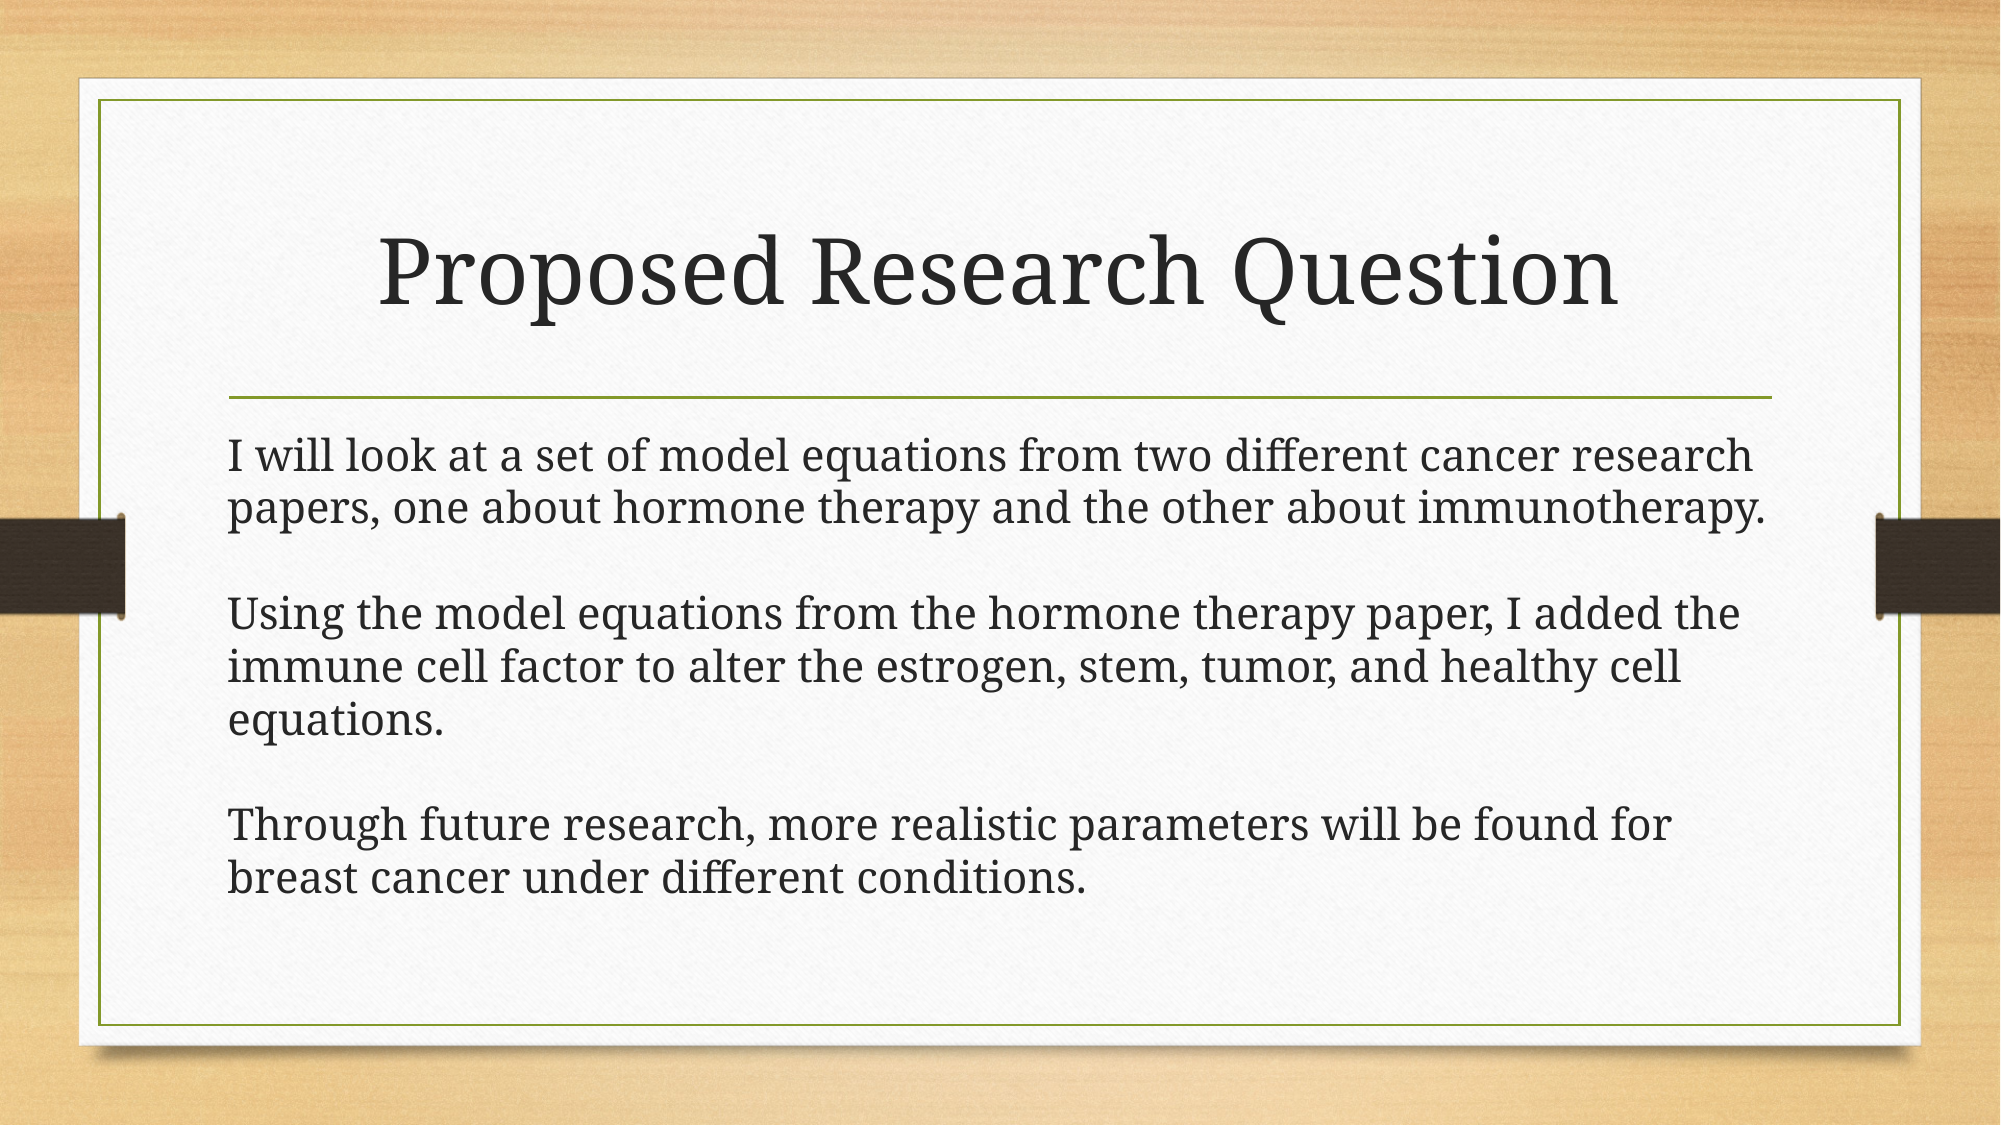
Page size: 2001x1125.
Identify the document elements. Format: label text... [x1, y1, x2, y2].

title Proposed Research Question [212, 161, 1788, 375]
list I will look at a set of model equations from two different cancer research papers, one about hormone therapy and the other about immunotherapy. Using the model equations from the hormone therapy paper, I added the immune cell factor to alter the estrogen, stem, tumor, and healthy cell equations. Through future research, more realistic parameters will be found for breast cancer under different conditions. [212, 419, 1788, 964]
picture [0, 0, 2001, 1125]
